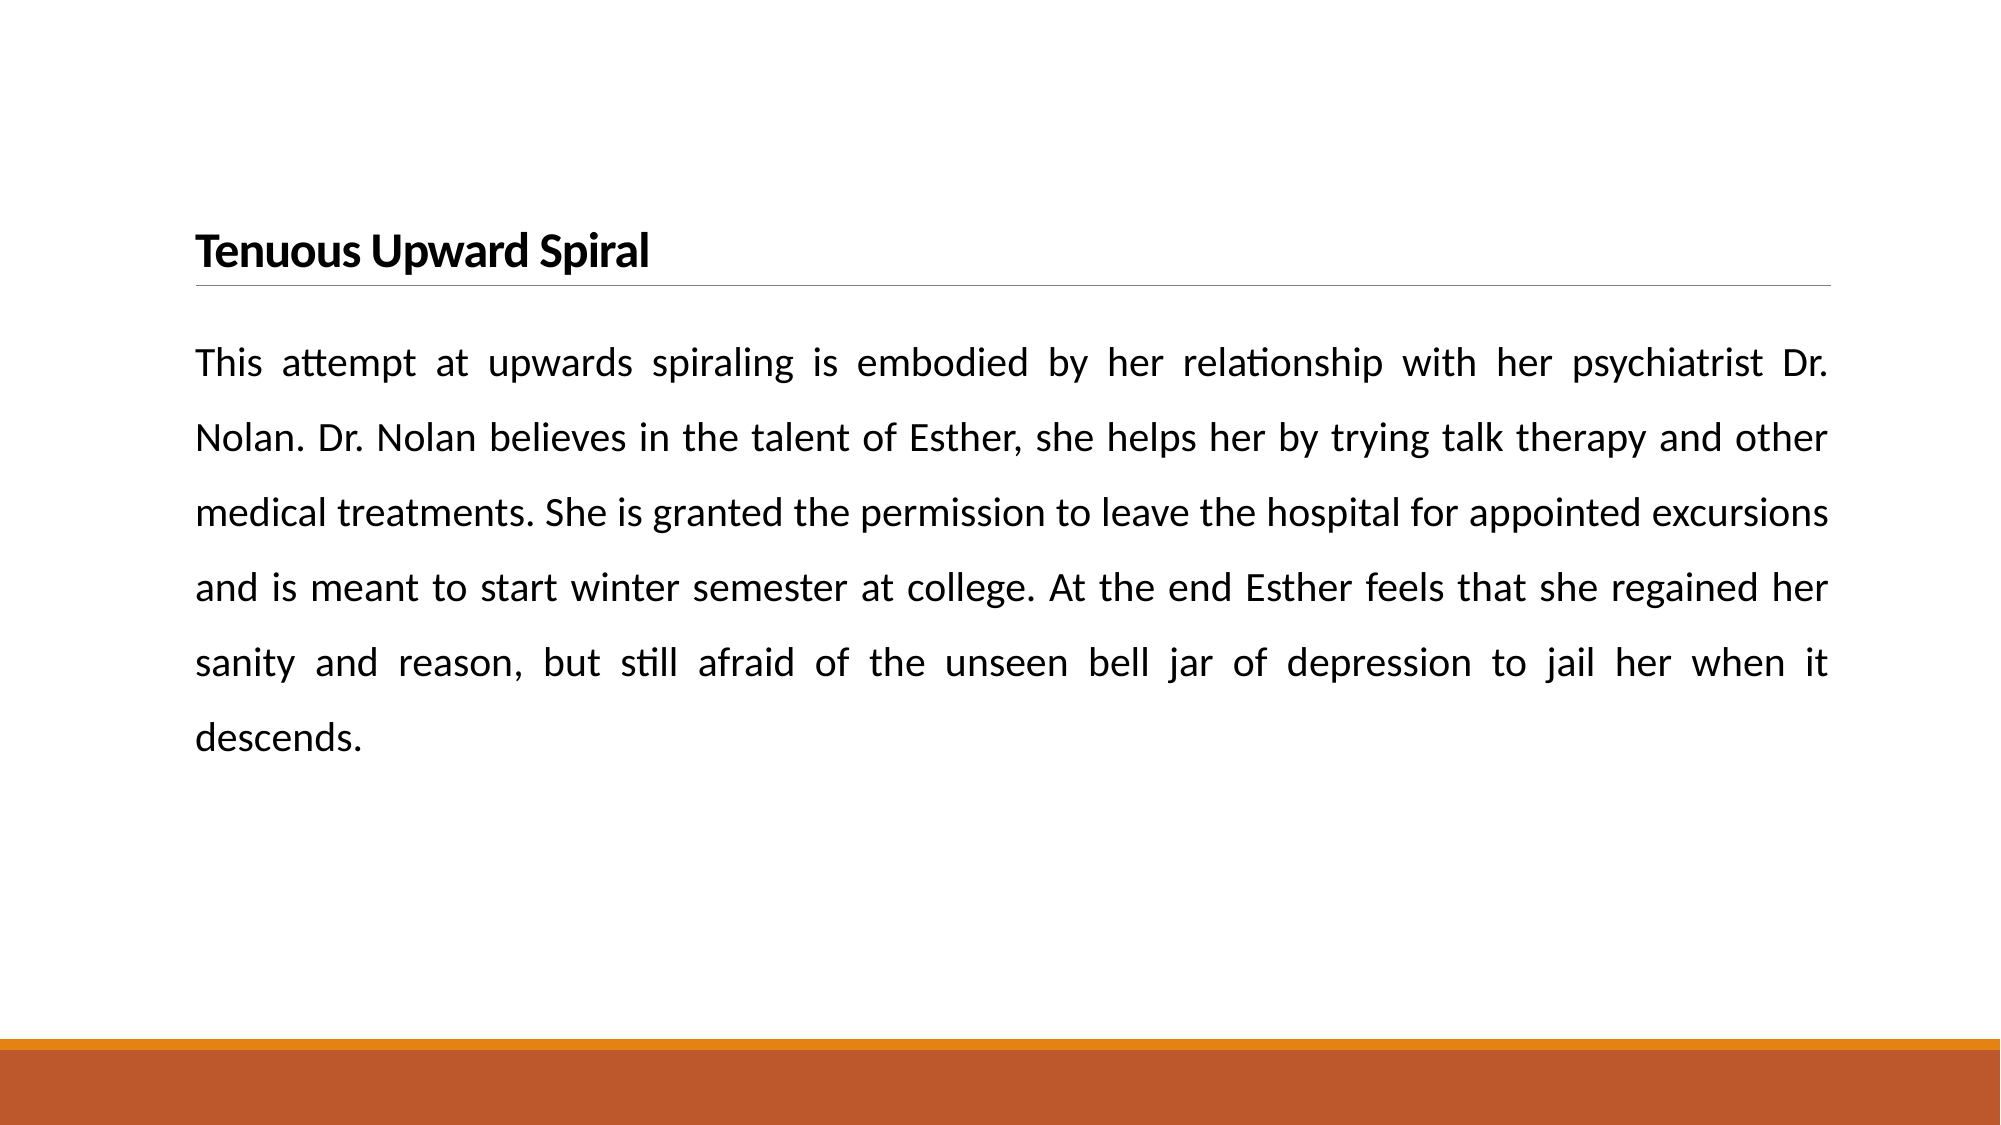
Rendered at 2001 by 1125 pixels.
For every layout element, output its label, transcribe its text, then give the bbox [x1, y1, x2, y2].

list This attempt at upwards spiraling is embodied by her relationship with her psychiatrist Dr. Nolan. Dr. Nolan believes in the talent of Esther, she helps her by trying talk therapy and other medical treatments. She is granted the permission to leave the hospital for appointed excursions and is meant to start winter semester at college. At the end Esther feels that she regained her sanity and reason, but still afraid of the unseen bell jar of depression to jail her when it descends. [180, 302, 1830, 963]
title Tenuous Upward Spiral [180, 47, 1830, 285]
